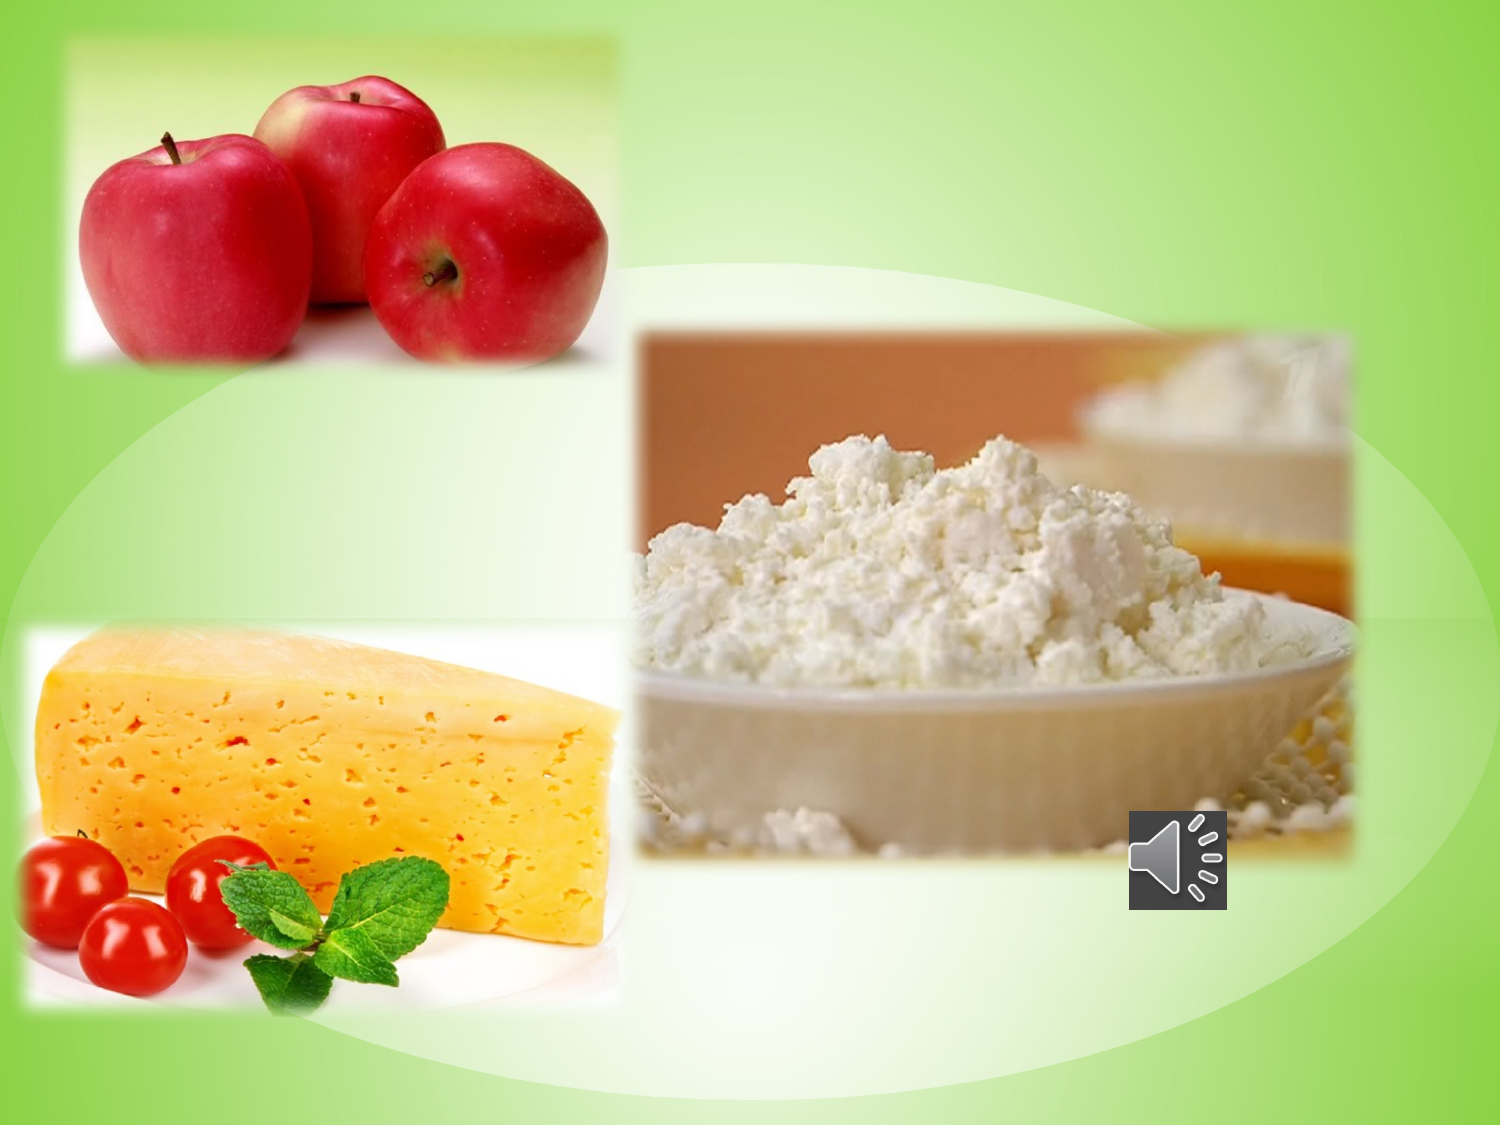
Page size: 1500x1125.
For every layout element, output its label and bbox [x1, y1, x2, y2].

picture [6, 17, 1371, 1025]
